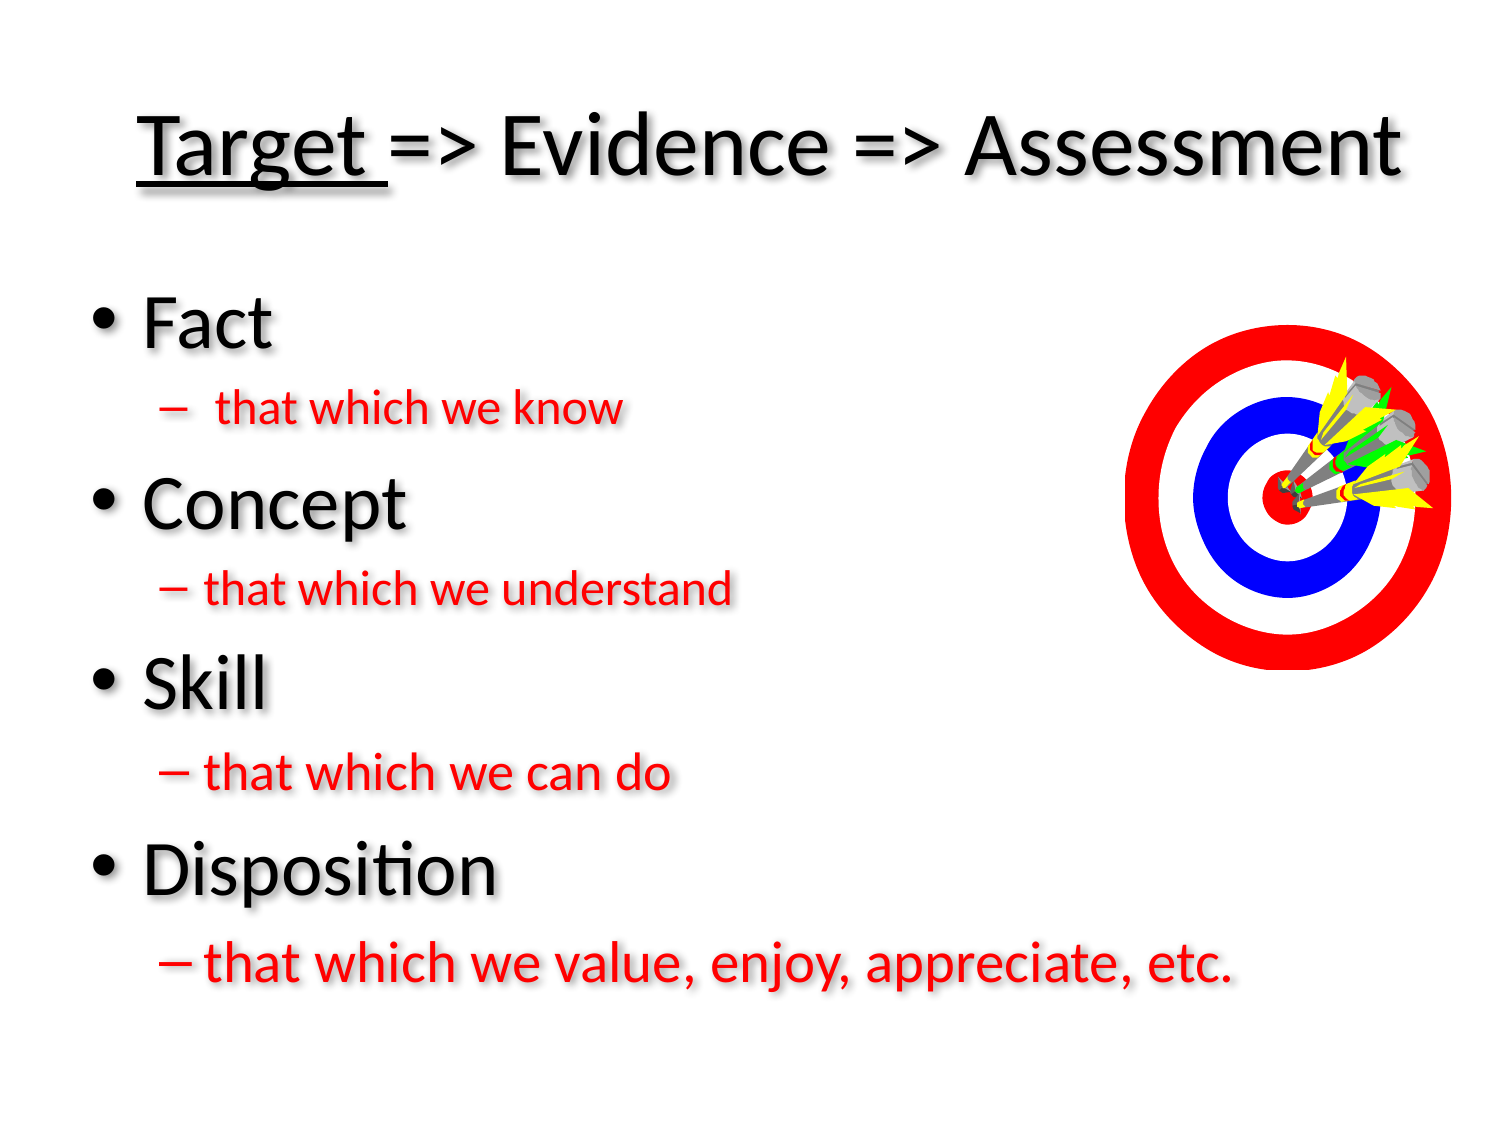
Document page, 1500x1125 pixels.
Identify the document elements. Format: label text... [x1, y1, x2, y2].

title Target => Evidence => Assessment [75, 45, 1425, 233]
list Fact that which we know Concept that which we understand Skill that which we can do Disposition that which we value, enjoy, appreciate, etc. [75, 262, 1425, 1005]
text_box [1124, 324, 1452, 671]
